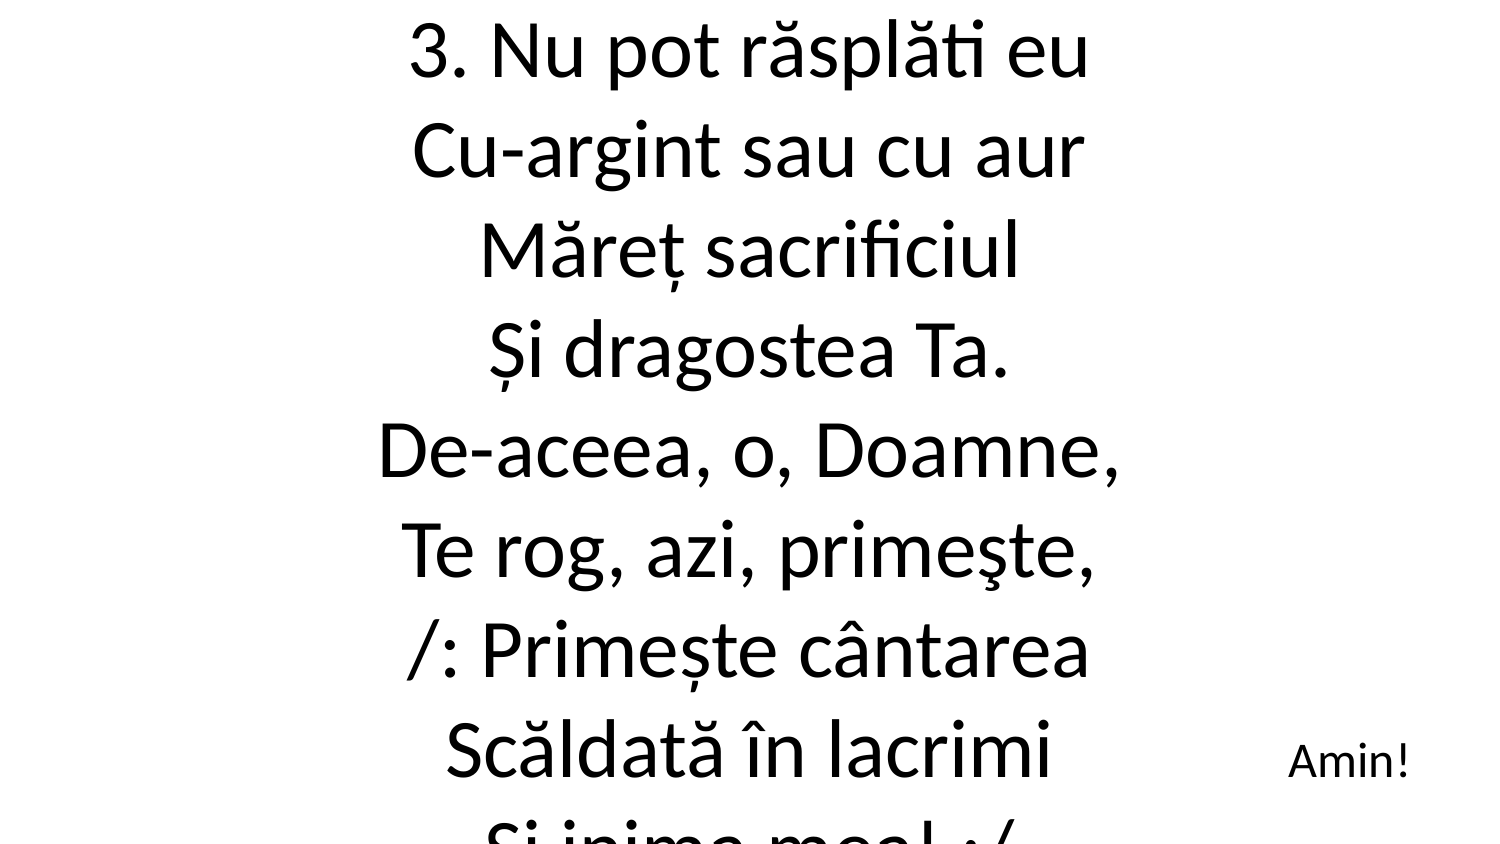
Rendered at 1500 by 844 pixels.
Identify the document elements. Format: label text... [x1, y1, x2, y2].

text_box Amin! [1273, 674, 1427, 795]
text_box 3. Nu pot răsplăti eu Cu-argint sau cu aur Măreț sacrificiul Și dragostea Ta. De-aceea, o, Doamne, Te rog, azi, primeşte, /: Primește cântarea Scăldată în lacrimi Și inima mea! :/ [362, 0, 1138, 844]
